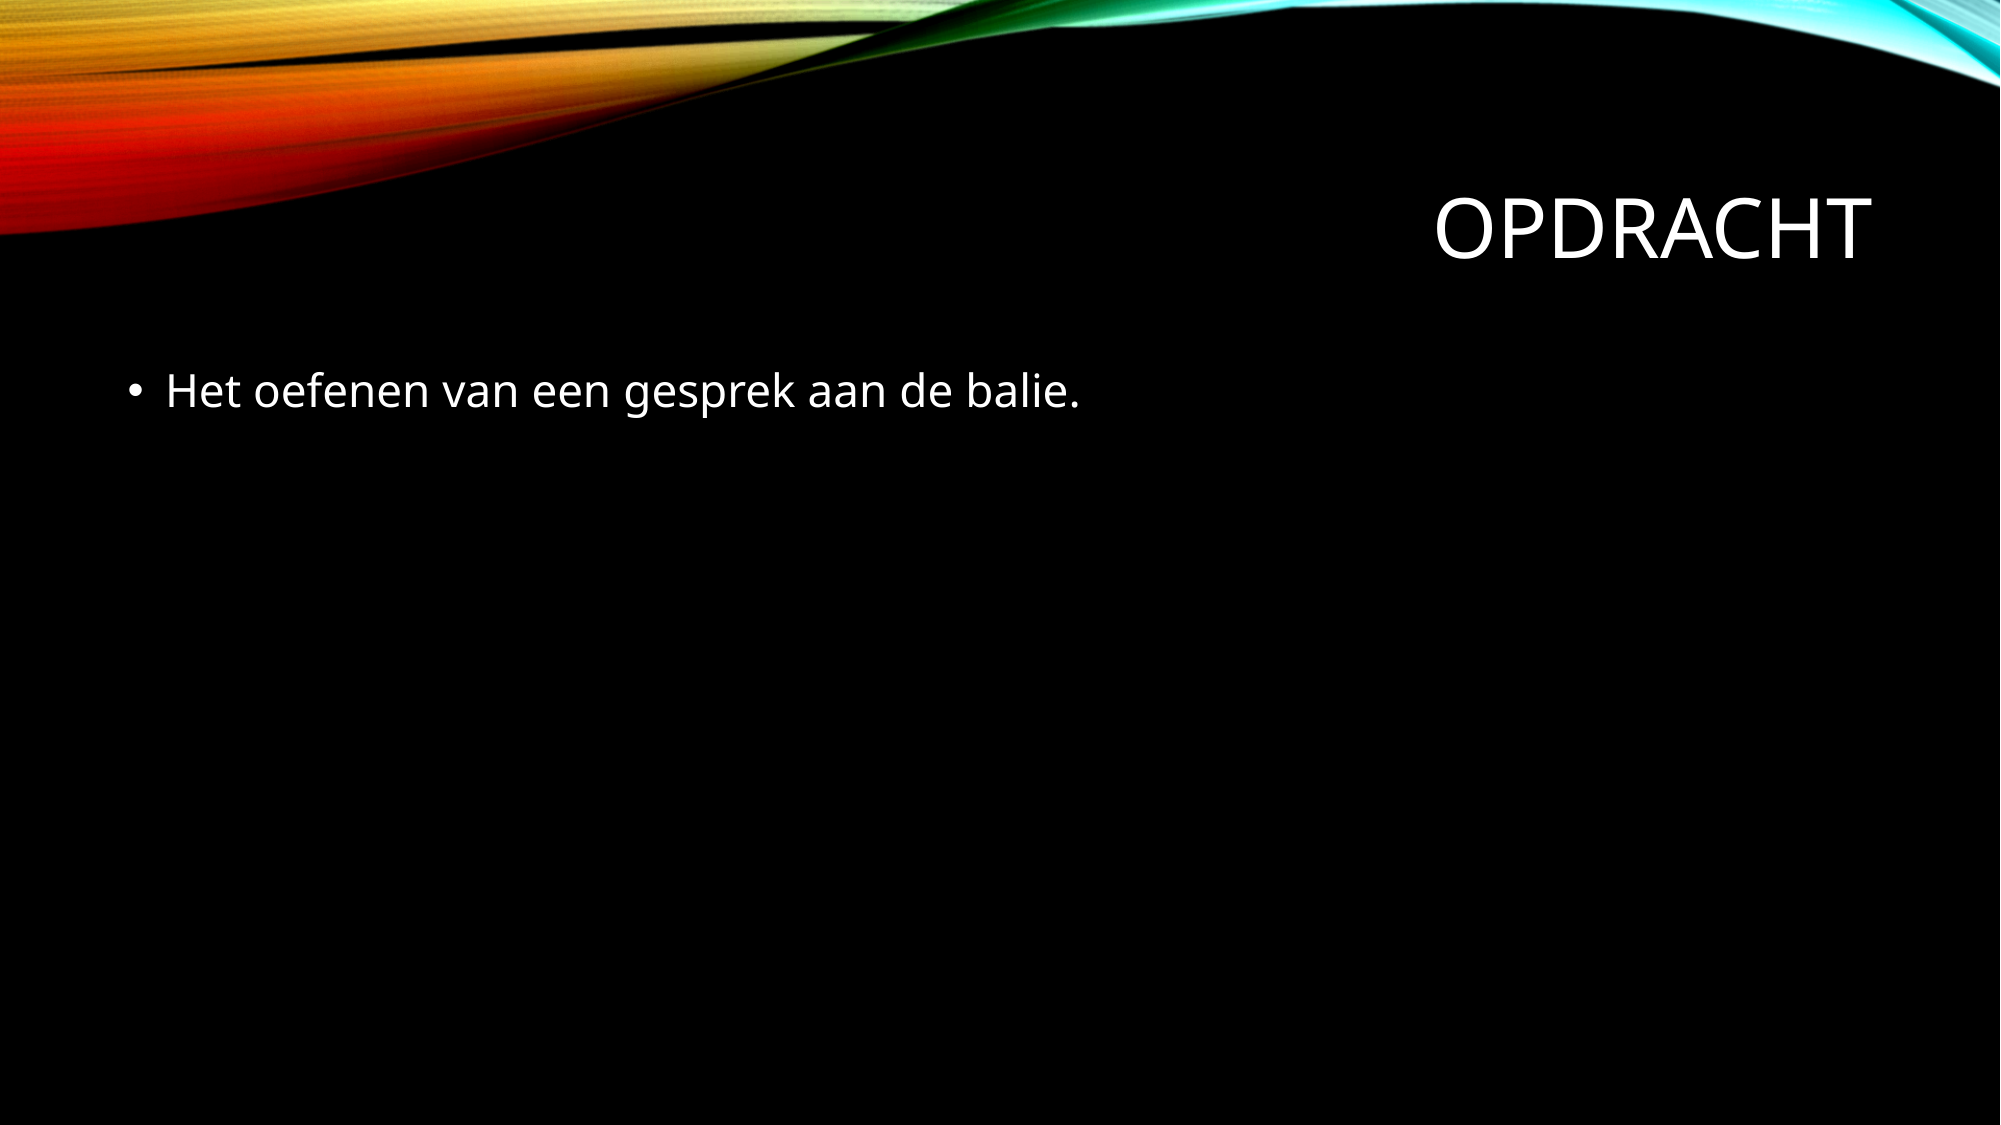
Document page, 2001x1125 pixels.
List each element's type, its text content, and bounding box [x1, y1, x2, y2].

title Opdracht [474, 125, 1888, 338]
list Het oefenen van een gesprek aan de balie. [112, 360, 1888, 1021]
picture [0, 0, 2000, 237]
